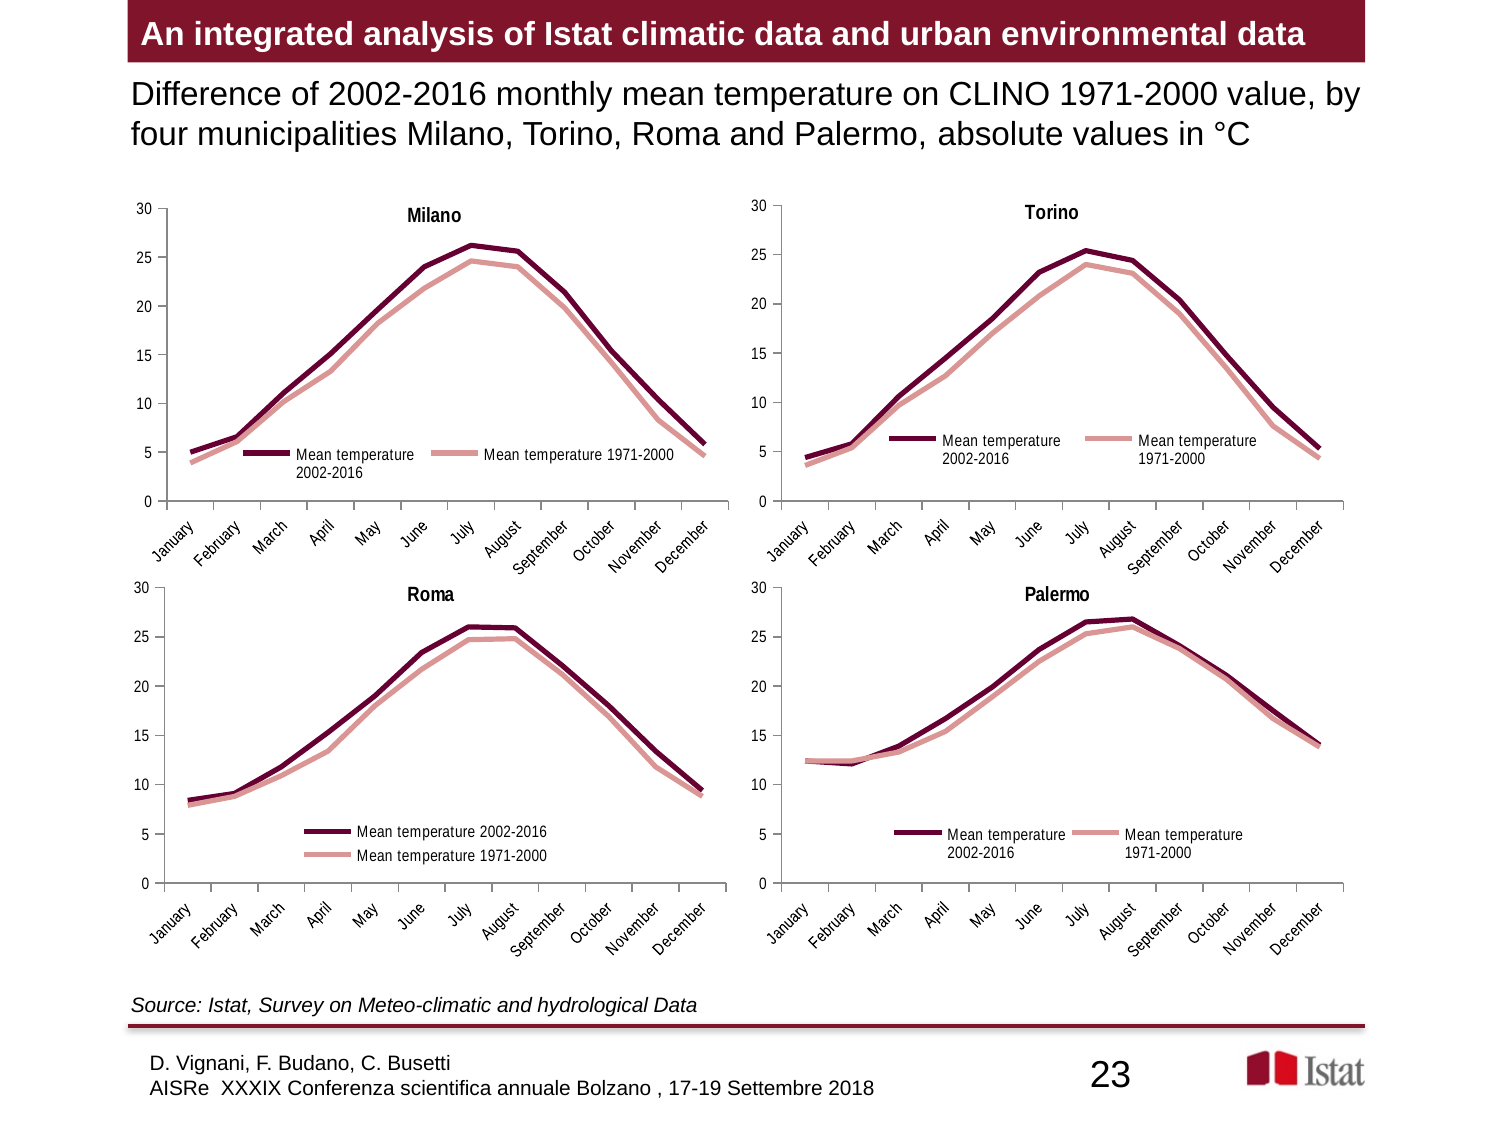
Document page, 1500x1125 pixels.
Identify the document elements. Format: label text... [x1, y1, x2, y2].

text_box D. Vignani, F. Budano, C. Busetti AISRe XXXIX Conferenza scientifica annuale Bolzano , 17-19 Settembre 2018 [134, 1042, 997, 1108]
text_box Source: Istat, Survey on Meteo-climatic and hydrological Data [115, 984, 740, 1025]
text_box An integrated analysis of Istat climatic data and urban environmental data [111, 12, 1432, 70]
chart [749, 185, 1349, 961]
slide_number 23 [1074, 1042, 1425, 1103]
chart [132, 189, 732, 961]
title Difference of 2002-2016 monthly mean temperature on CLINO 1971-2000 value, by four municipalities Milano, Torino, Roma and Palermo, absolute values in °C [115, 70, 1411, 142]
